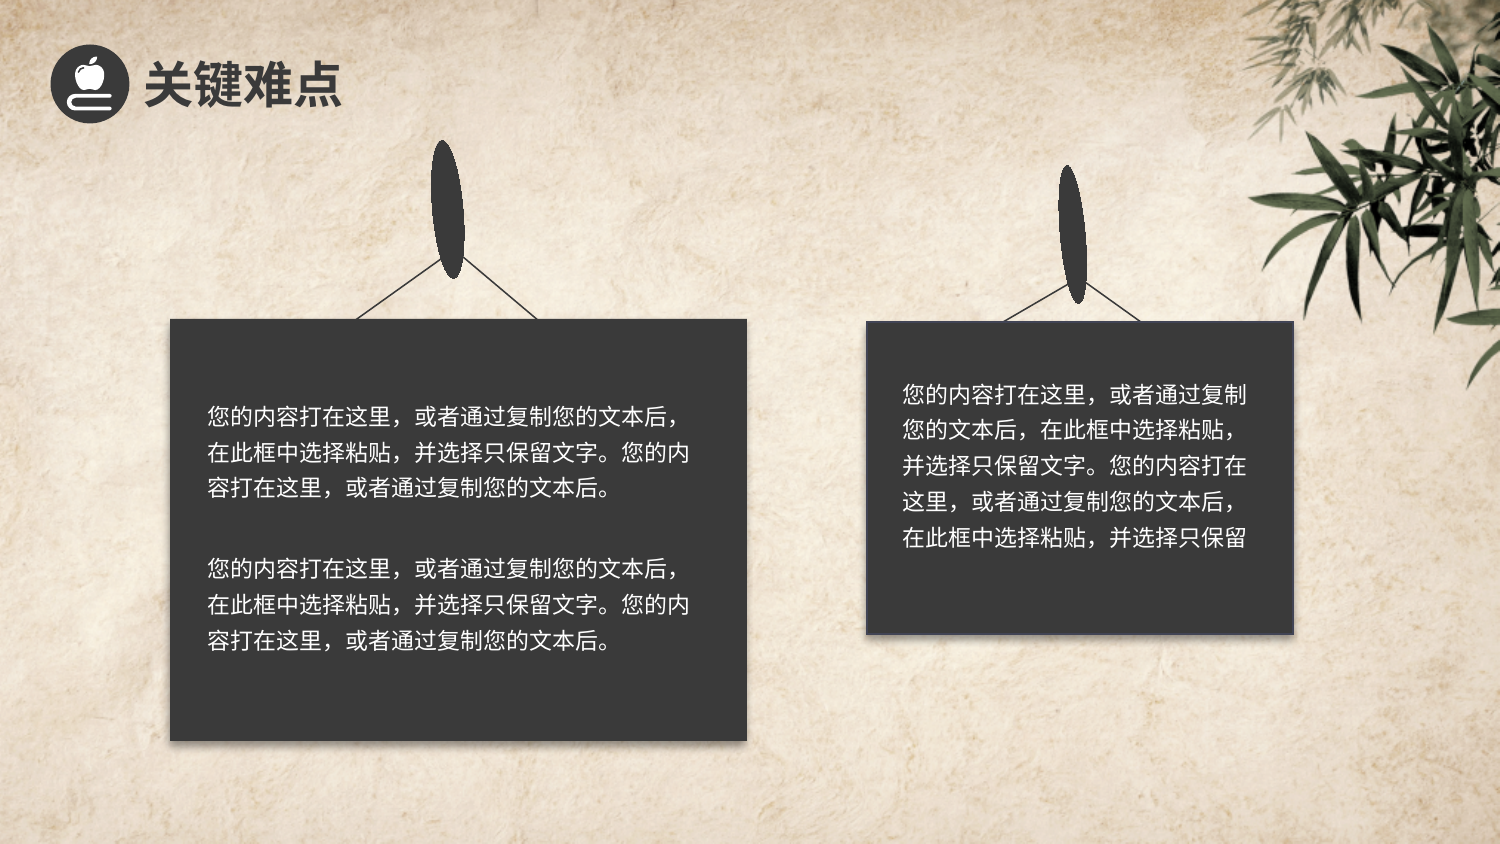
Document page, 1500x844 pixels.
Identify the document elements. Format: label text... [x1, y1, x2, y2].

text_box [51, 45, 129, 123]
text_box 关键难点 [129, 46, 411, 121]
picture [0, 0, 1500, 844]
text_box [169, 140, 747, 741]
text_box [866, 165, 1294, 635]
